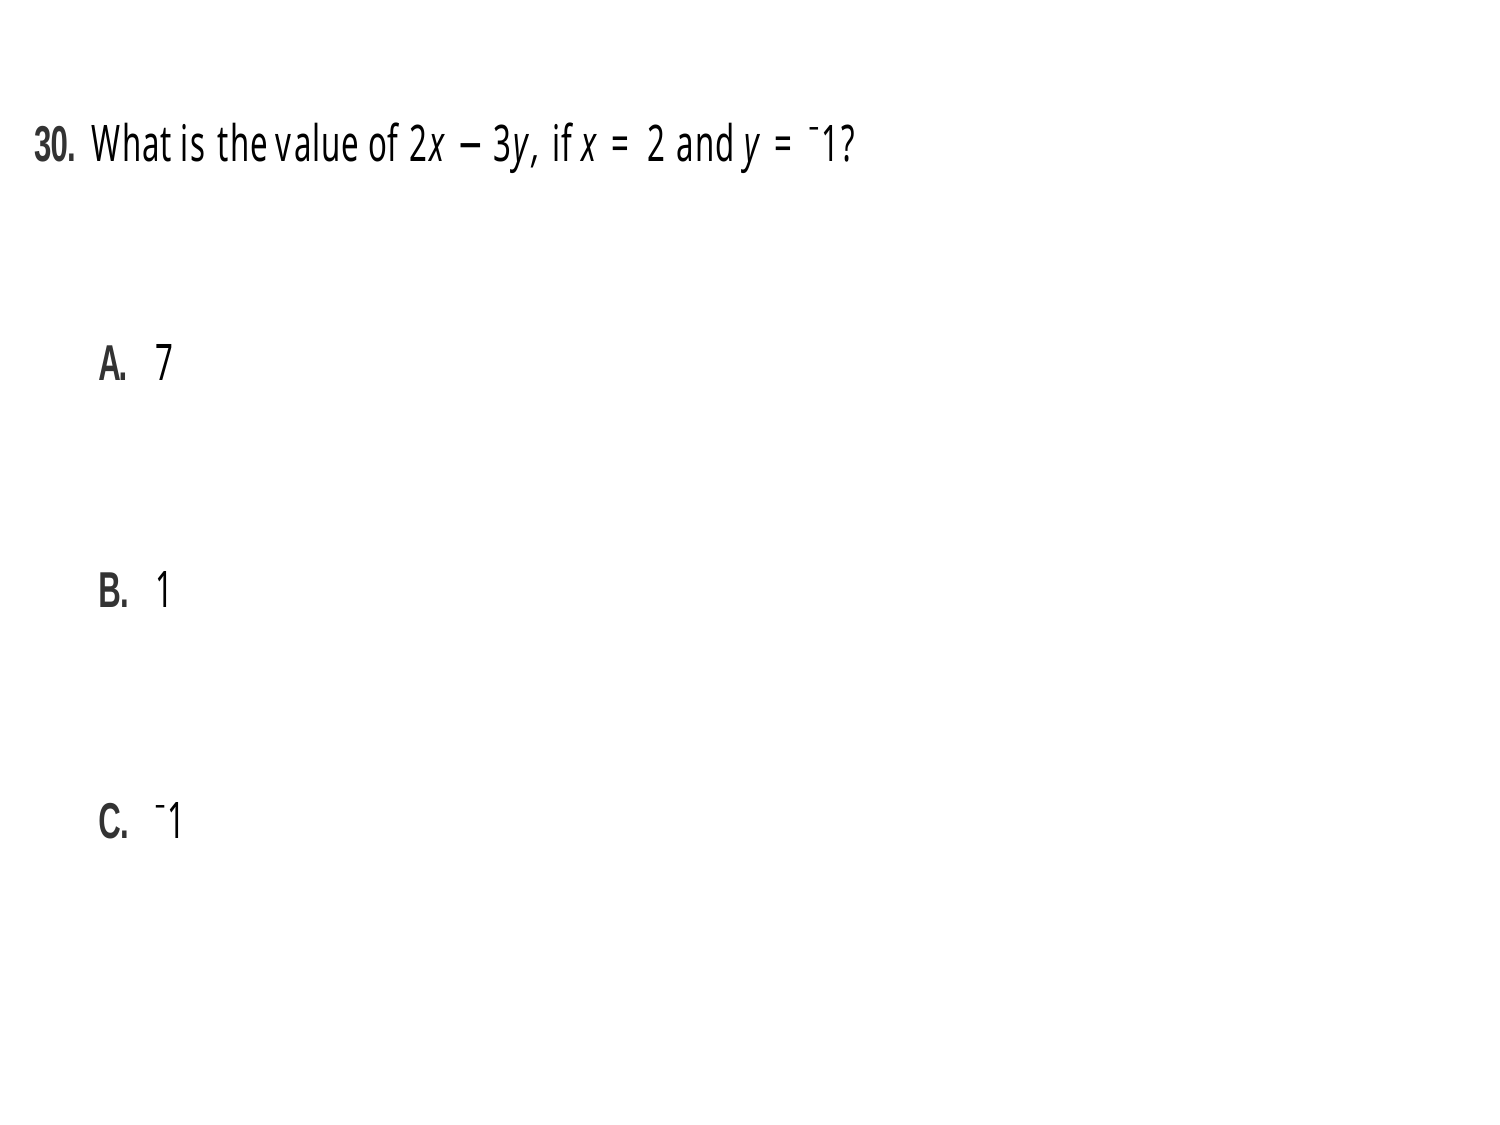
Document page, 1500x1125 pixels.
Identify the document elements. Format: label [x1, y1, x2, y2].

picture [24, 87, 1473, 1051]
